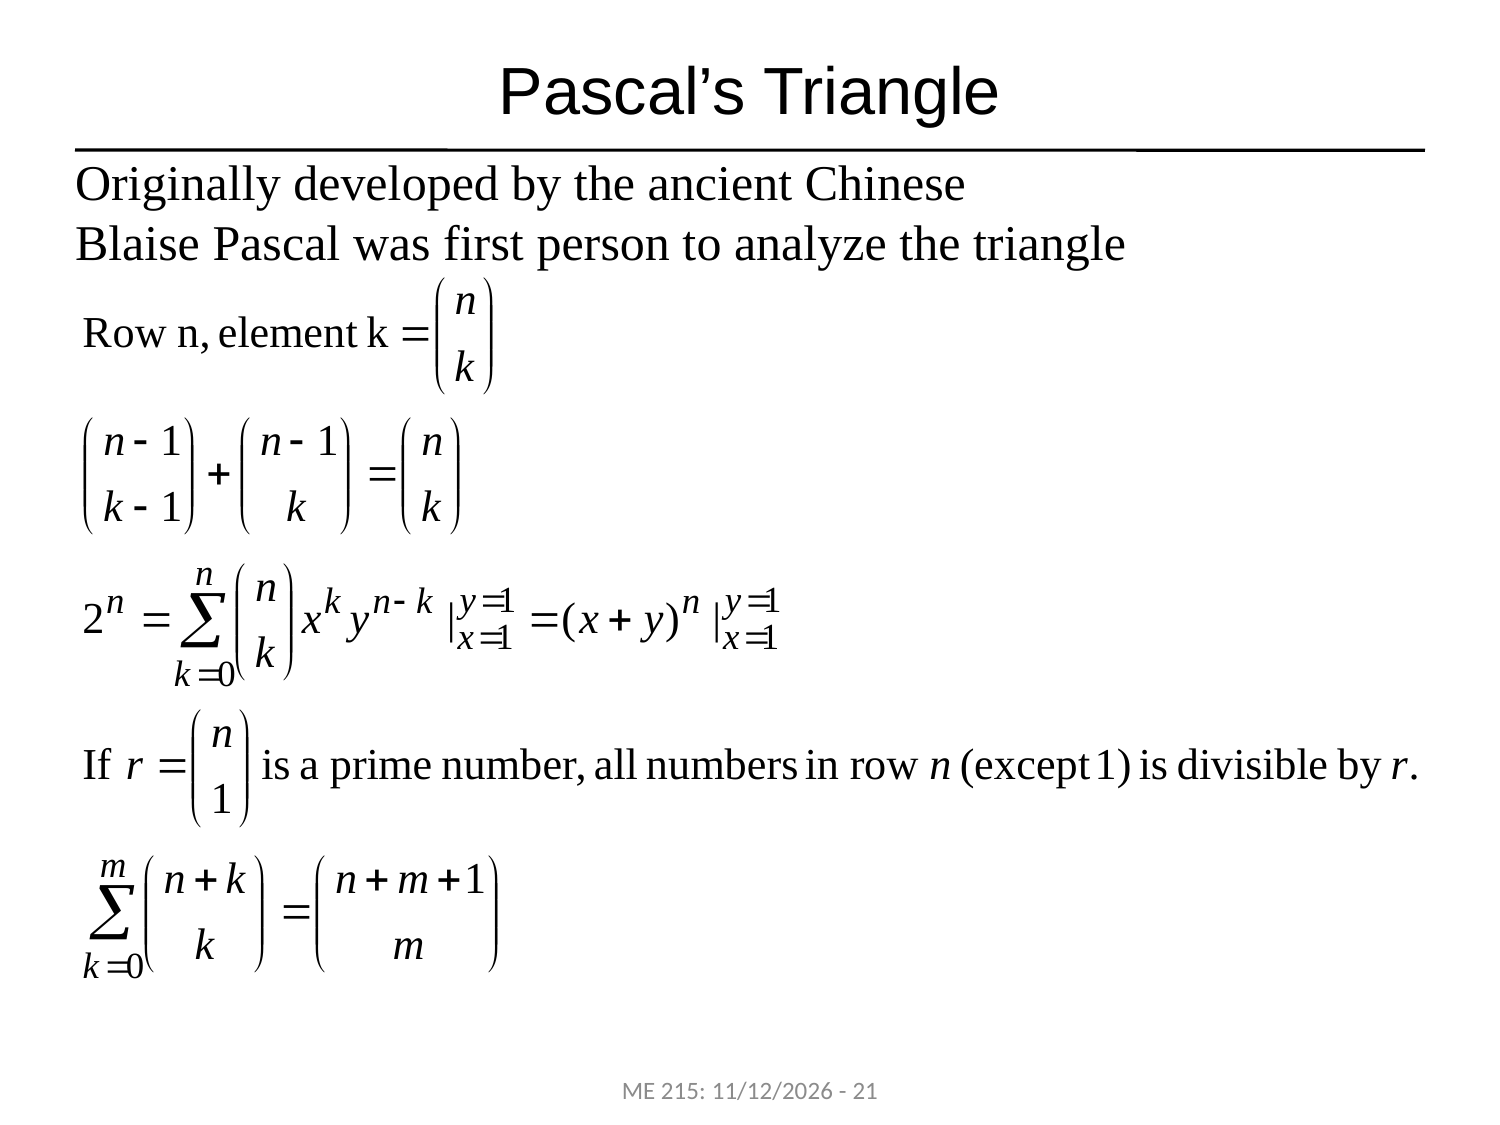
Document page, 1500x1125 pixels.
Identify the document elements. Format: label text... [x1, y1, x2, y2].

footer ME 215: 11/11/2021 - 21 [549, 1063, 950, 1116]
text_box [75, 268, 1426, 988]
text_box Originally developed by the ancient Chinese Blaise Pascal was first person to analyze the triangle [74, 149, 1425, 267]
list Pascal’s Triangle [75, 37, 1425, 138]
